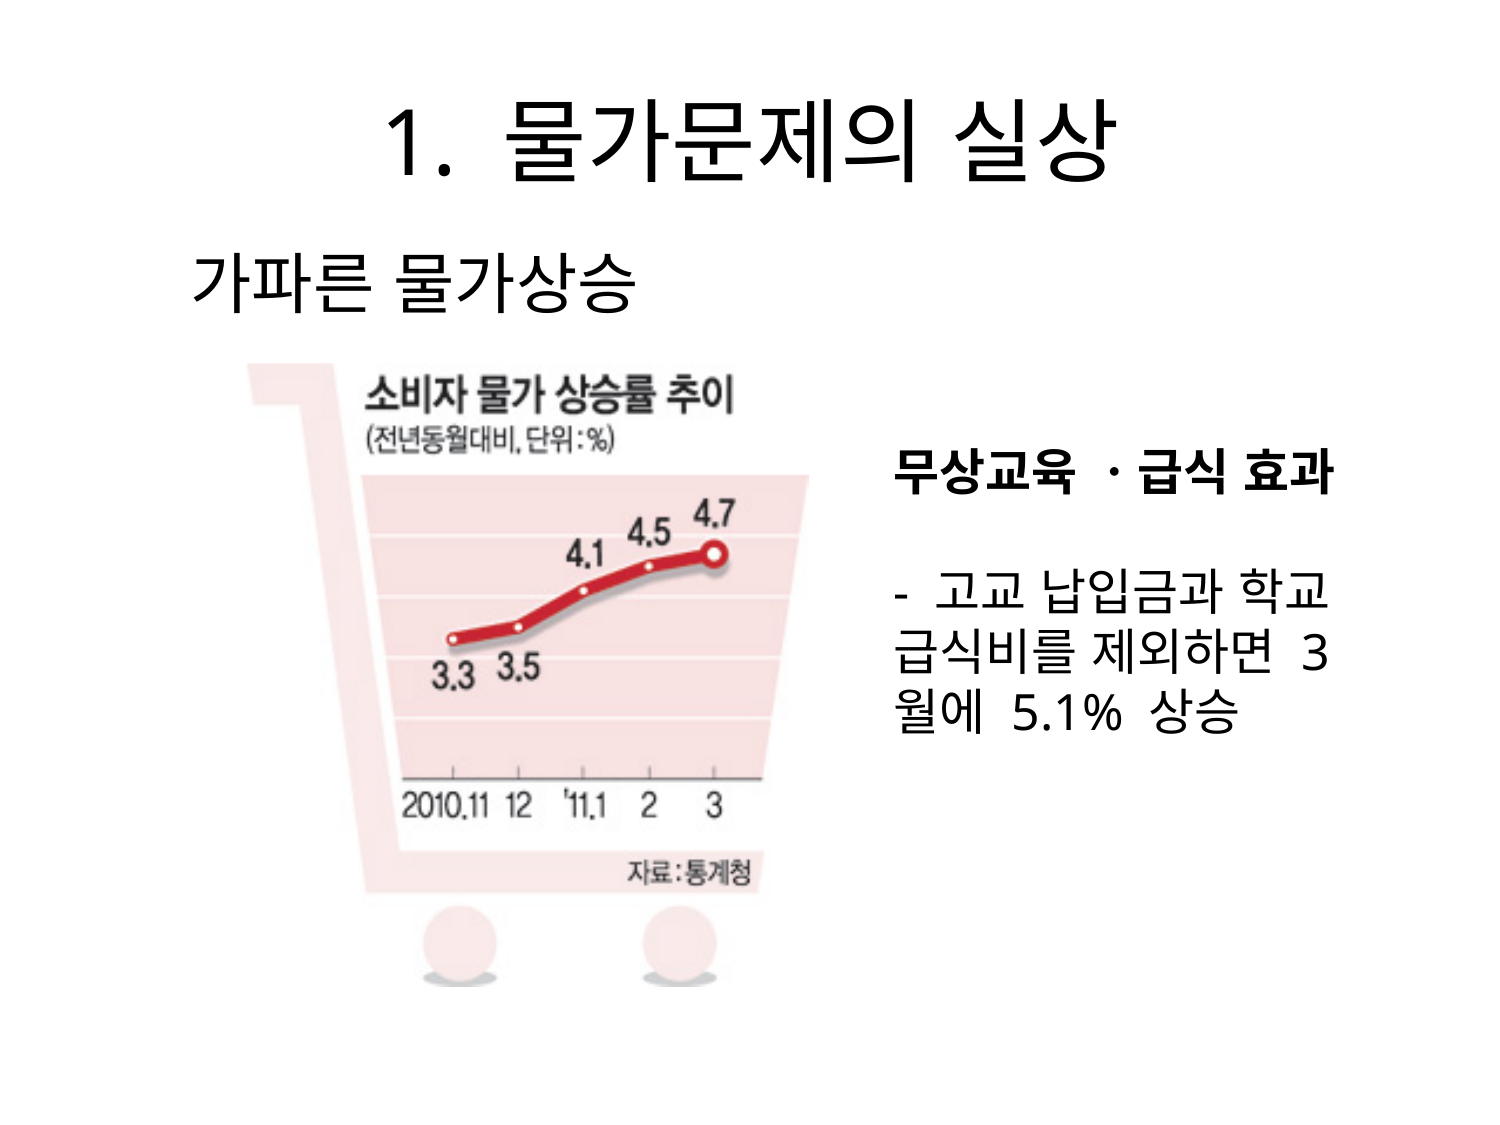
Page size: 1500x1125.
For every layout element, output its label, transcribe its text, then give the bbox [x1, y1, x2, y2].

title 1. 물가문제의 실상 [75, 45, 1425, 233]
picture [245, 363, 809, 987]
text_box 가파른 물가상승 [175, 234, 655, 329]
text_box 무상교육 ㆍ급식 효과 - 고교 납입금과 학교 급식비를 제외하면 3월에 5.1% 상승 [878, 433, 1395, 794]
